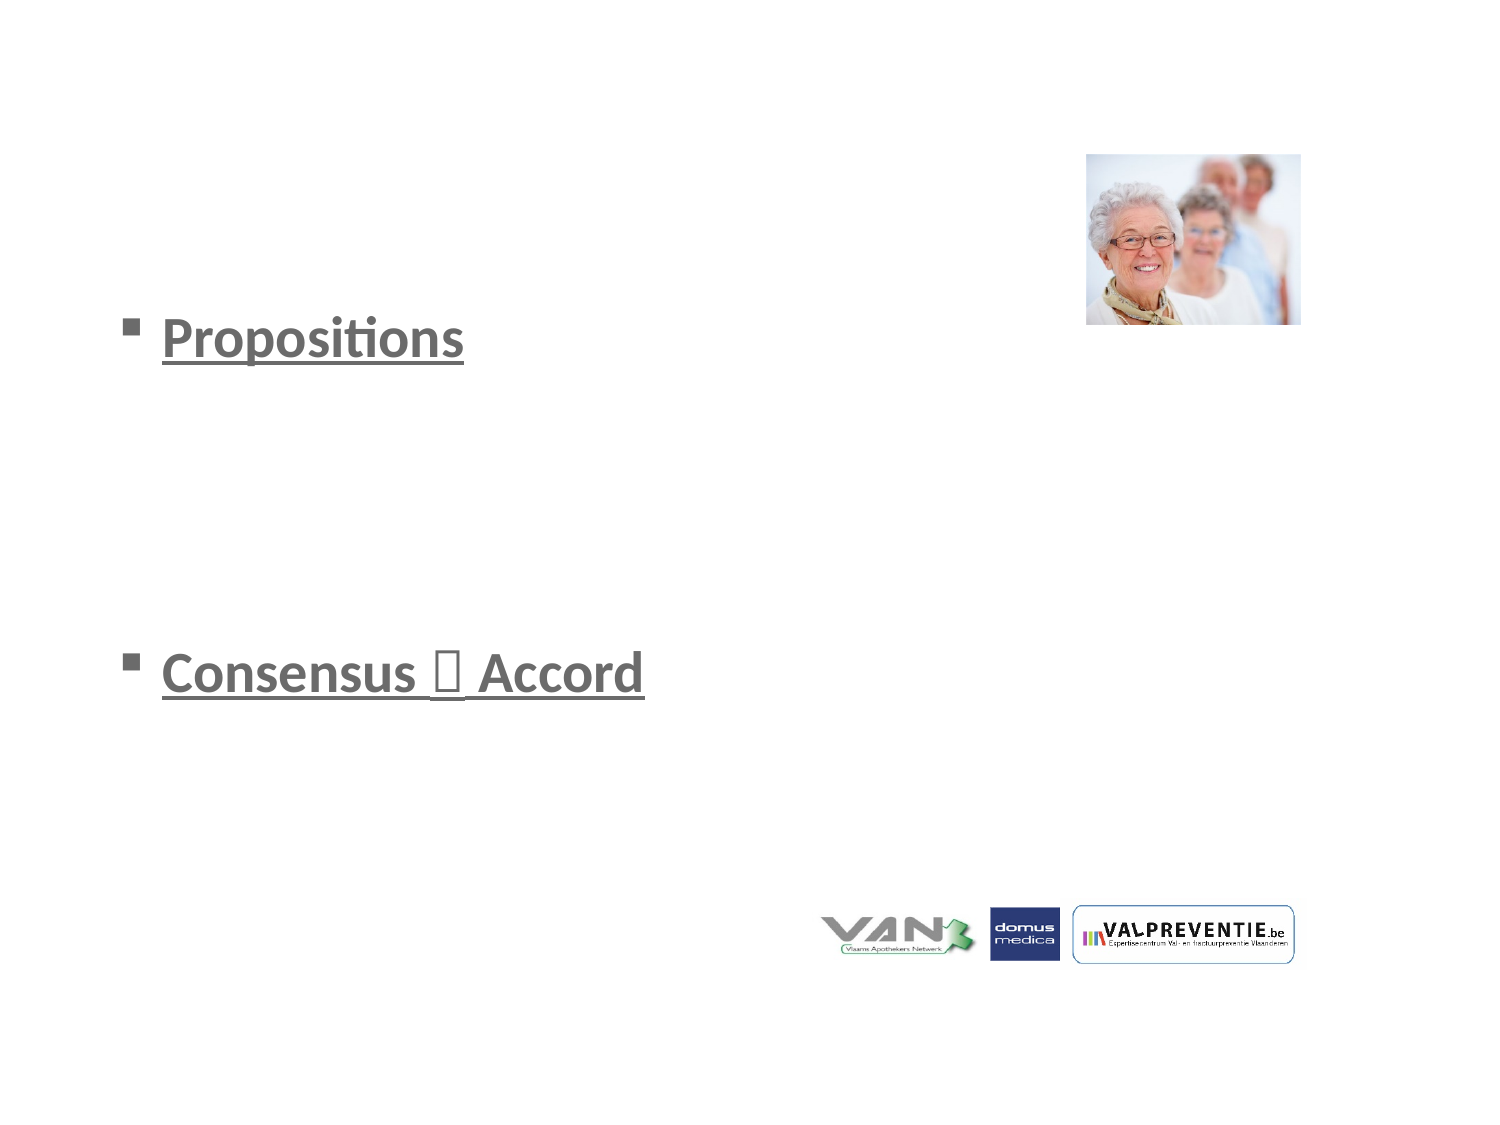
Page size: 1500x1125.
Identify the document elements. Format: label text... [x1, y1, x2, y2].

picture [812, 898, 1307, 970]
list Propositions Consensus  Accord [103, 299, 1397, 1014]
picture [1086, 154, 1301, 325]
